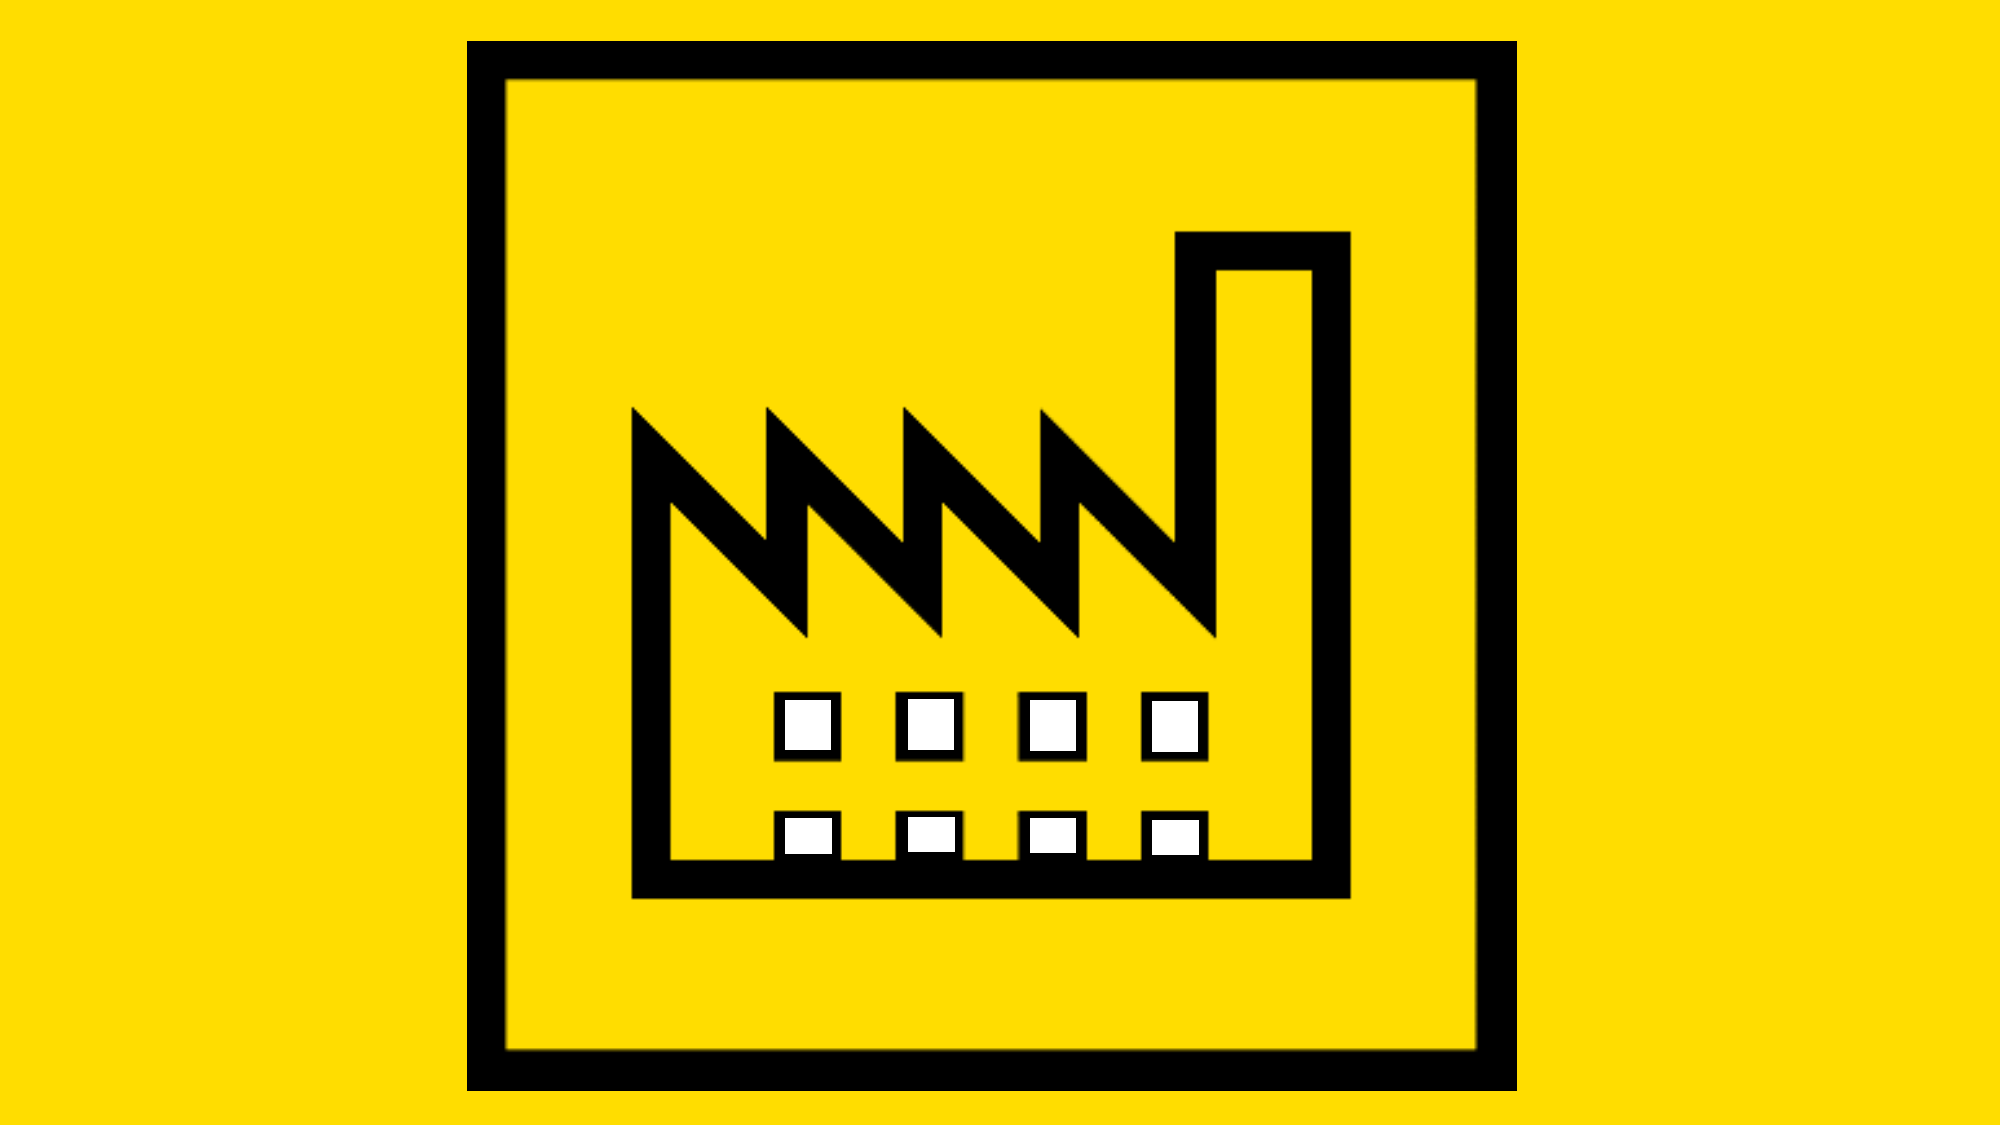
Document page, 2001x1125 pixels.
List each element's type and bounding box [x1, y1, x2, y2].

picture [467, 41, 1517, 1091]
